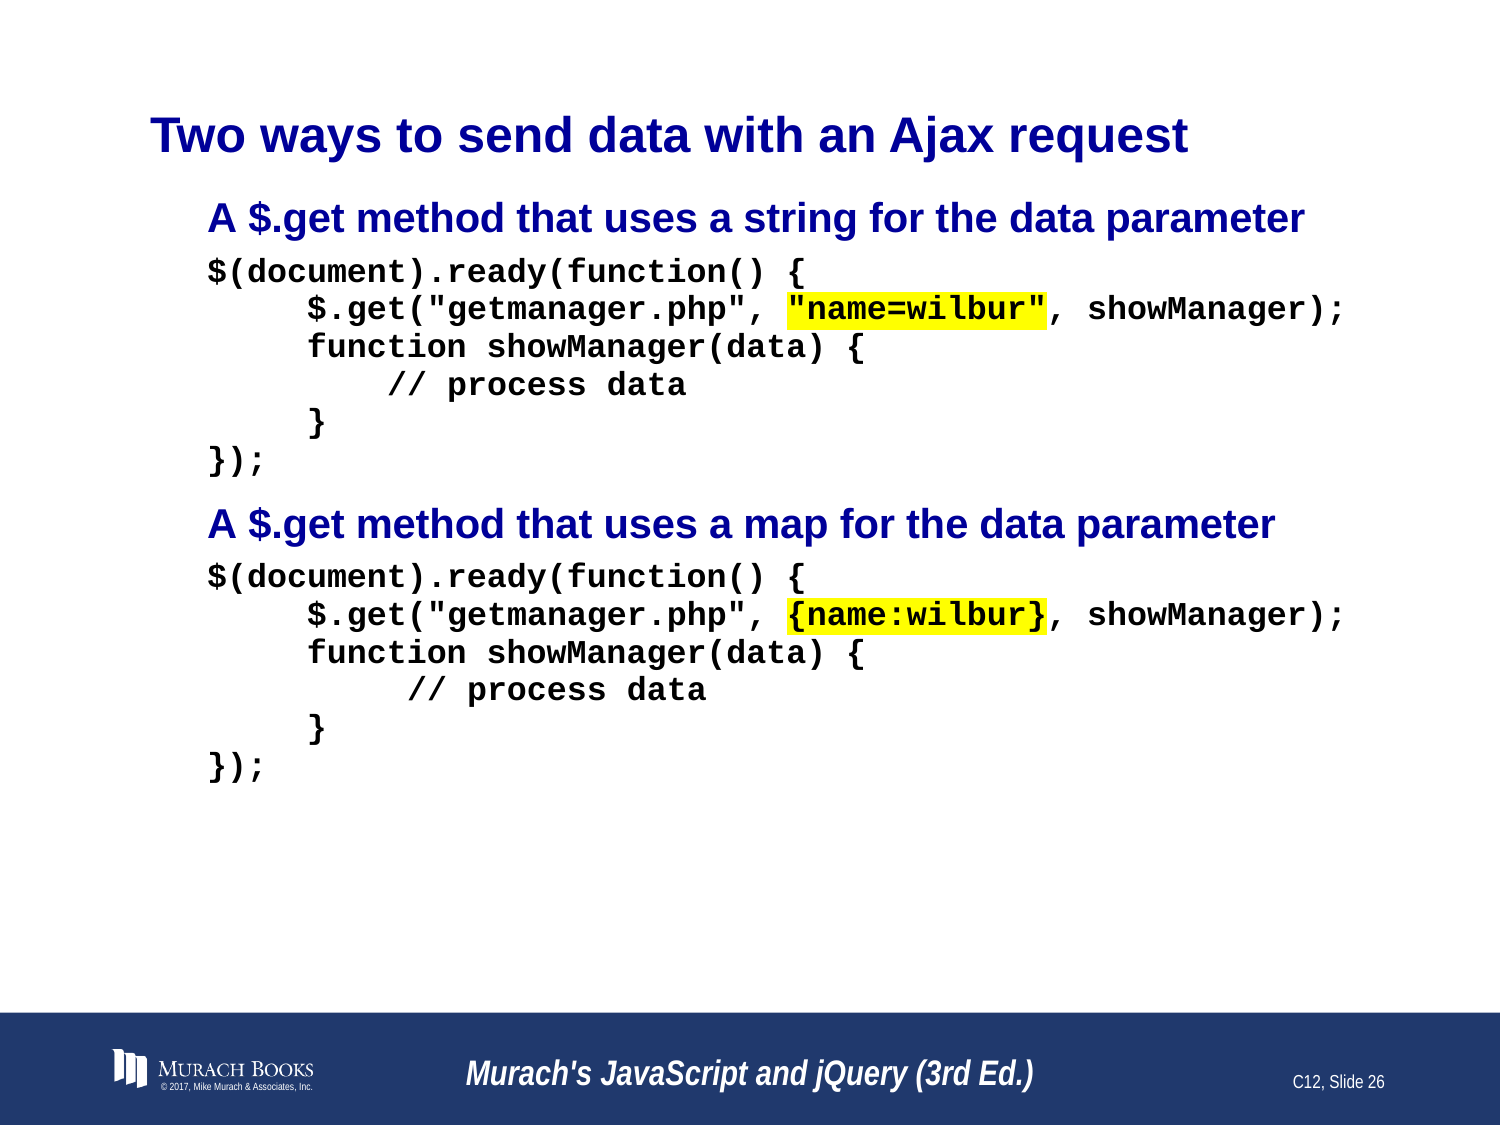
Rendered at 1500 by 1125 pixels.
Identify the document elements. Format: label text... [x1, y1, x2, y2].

title Two ways to send data with an Ajax request [150, 102, 1350, 164]
slide_number C12, Slide 26 [1087, 1025, 1400, 1100]
slide_number Murach's JavaScript and jQuery (3rd Ed.) [463, 1025, 1050, 1100]
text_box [149, 174, 1350, 787]
footer © 2017, Mike Murach & Associates, Inc. [12, 1025, 463, 1100]
